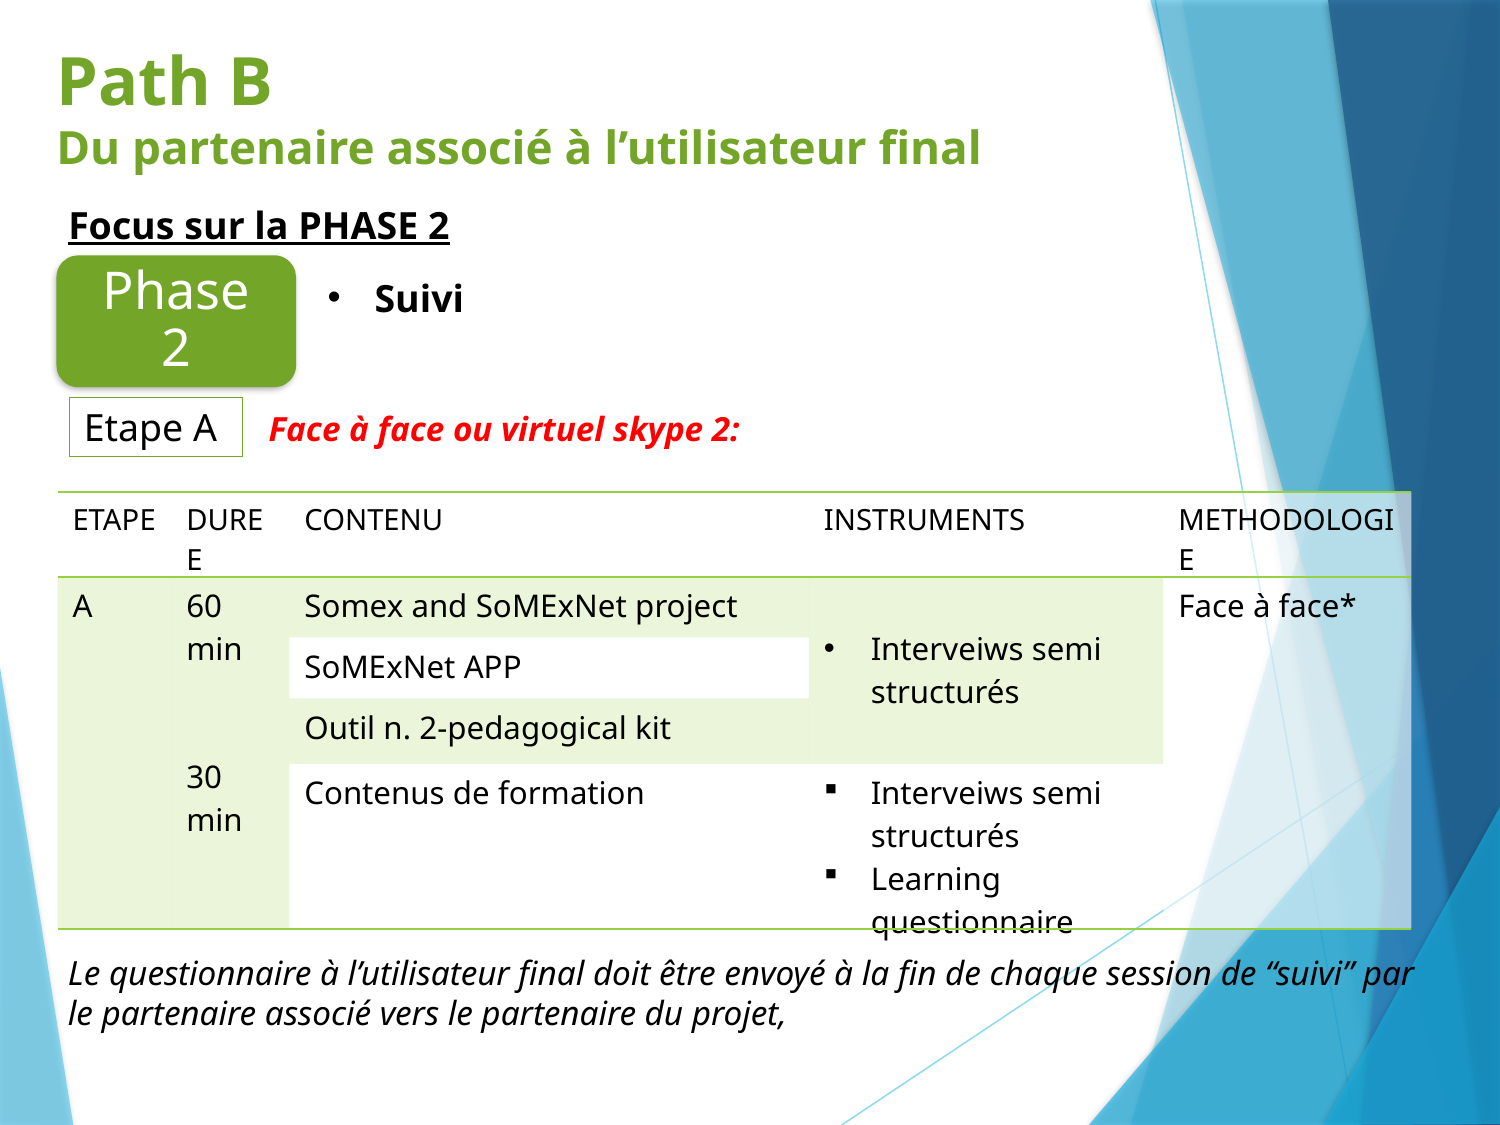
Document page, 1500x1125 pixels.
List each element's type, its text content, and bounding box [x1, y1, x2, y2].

table_header DUREE [171, 493, 289, 576]
text_box Focus sur la PHASE 2 [53, 203, 1104, 262]
table_cell SoMExNet APP [289, 637, 809, 698]
table_cell Face à face* [1163, 578, 1411, 905]
table_header ETAPE [58, 493, 171, 576]
table_cell Interveiws semi structurés [809, 578, 1163, 764]
text_box Face à face ou virtuel skype 2: [253, 400, 1483, 456]
table_cell Interveiws semi structurés Learning questionnaire [809, 764, 1163, 905]
table_cell 60 min 30 min [171, 578, 289, 905]
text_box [55, 254, 297, 388]
table_cell Contenus de formation [289, 764, 809, 905]
table_header CONTENU [289, 493, 809, 576]
table_cell Somex and SoMExNet project [289, 578, 809, 637]
text_box Le questionnaire à l’utilisateur final doit être envoyé à la fin de chaque session de “suivi” par le partenaire associé vers le partenaire du projet, [53, 905, 1443, 1120]
text_box Suivi [312, 267, 1339, 327]
table_header METHODOLOGIE [1163, 493, 1411, 576]
title Path B Du partenaire associé à l’utilisateur final [41, 30, 1415, 203]
table_header INSTRUMENTS [809, 493, 1163, 576]
table_cell Outil n. 2-pedagogical kit [289, 698, 809, 764]
table_cell A [58, 578, 171, 905]
text_box Etape A [69, 397, 243, 457]
